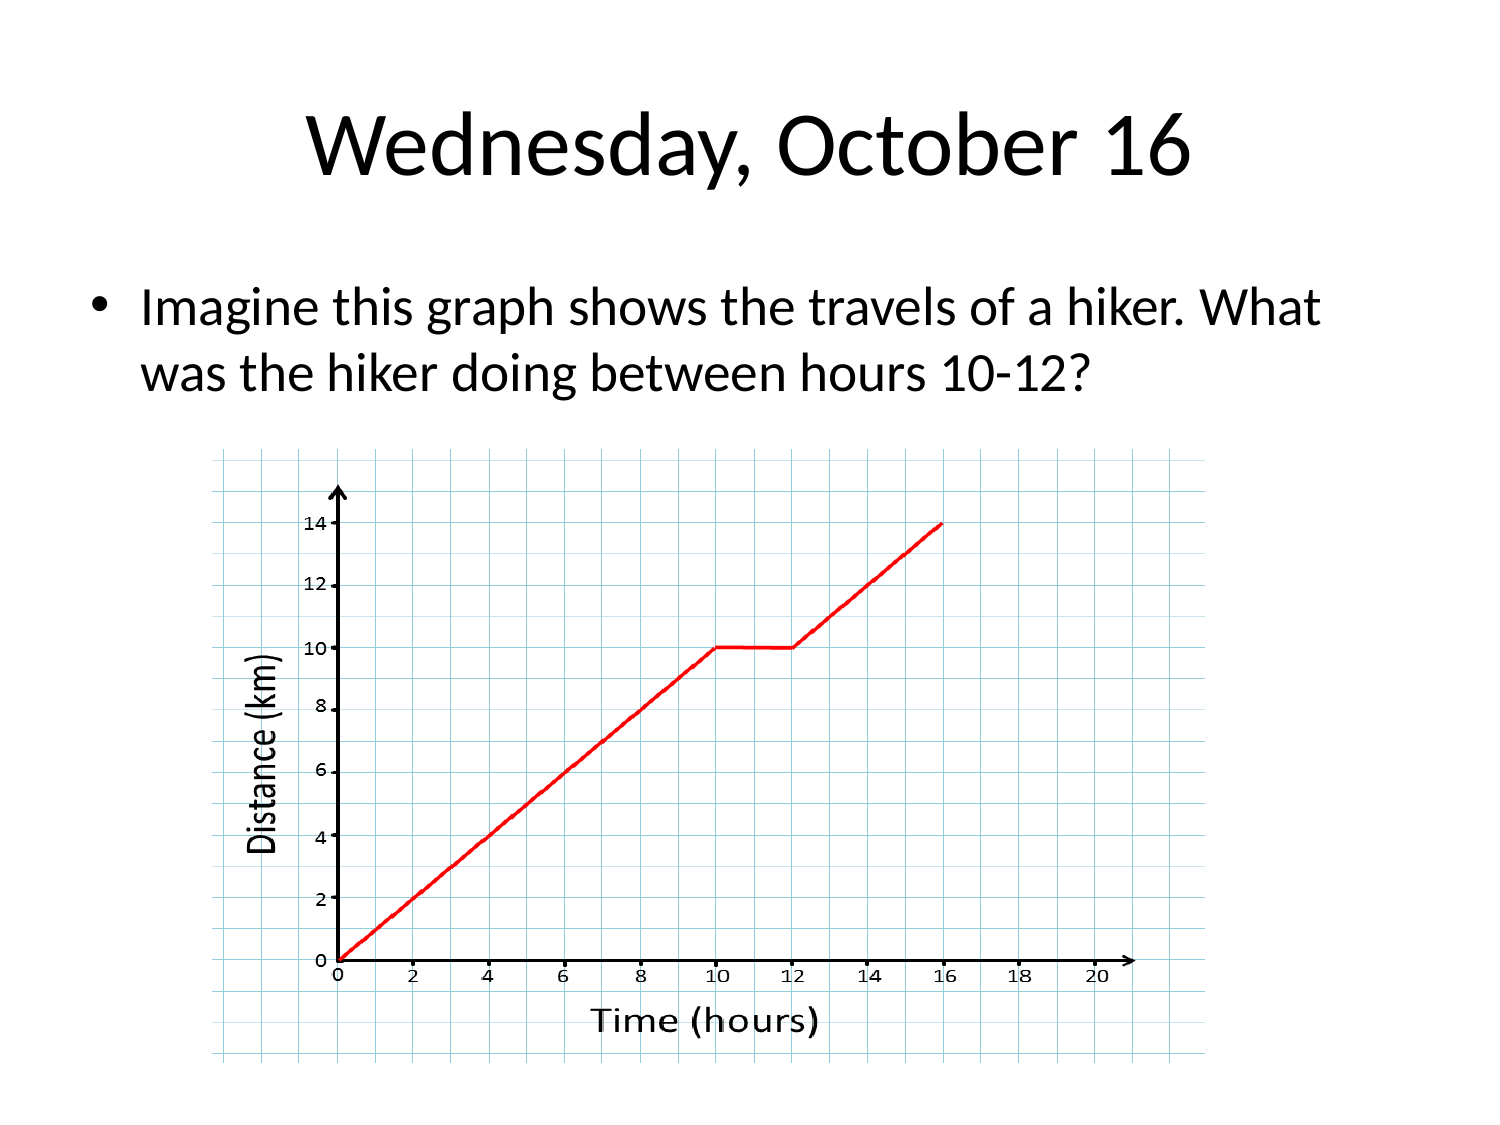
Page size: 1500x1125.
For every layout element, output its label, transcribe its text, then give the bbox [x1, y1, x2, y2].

picture [212, 449, 1205, 1063]
title Wednesday, October 16 [75, 45, 1425, 233]
list Imagine this graph shows the travels of a hiker. What was the hiker doing between hours 10-12? [75, 262, 1425, 413]
